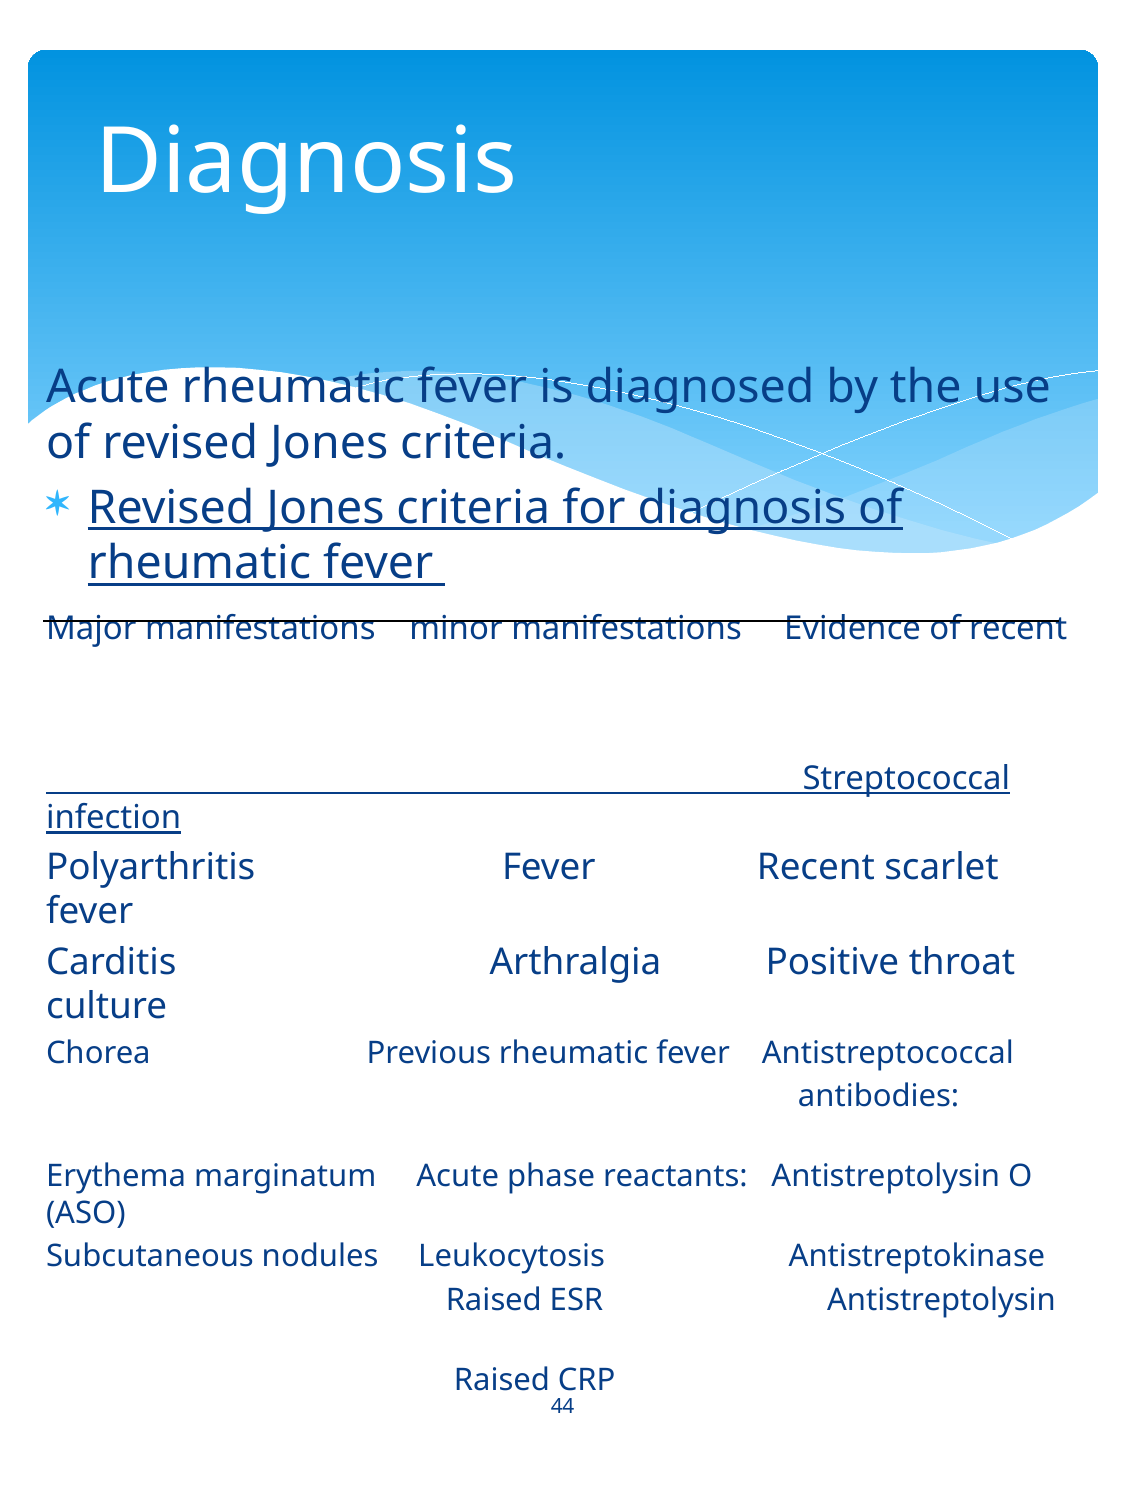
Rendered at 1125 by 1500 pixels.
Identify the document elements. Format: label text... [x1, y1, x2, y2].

list Acute rheumatic fever is diagnosed by the use of revised Jones criteria. Revised Jones criteria for diagnosis of rheumatic fever Major manifestations minor manifestations Evidence of recent Streptococcal infection Polyarthritis Fever Recent scarlet fever Carditis Arthralgia Positive throat culture Chorea Previous rheumatic fever Antistreptococcal antibodies: Erythema marginatum Acute phase reactants: Antistreptolysin O (ASO) Subcutaneous nodules Leukocytosis Antistreptokinase Raised ESR Antistreptolysin Raised CRP [30, 348, 1106, 1412]
slide_number 44 [491, 1367, 634, 1447]
title Diagnosis [56, 73, 1069, 348]
